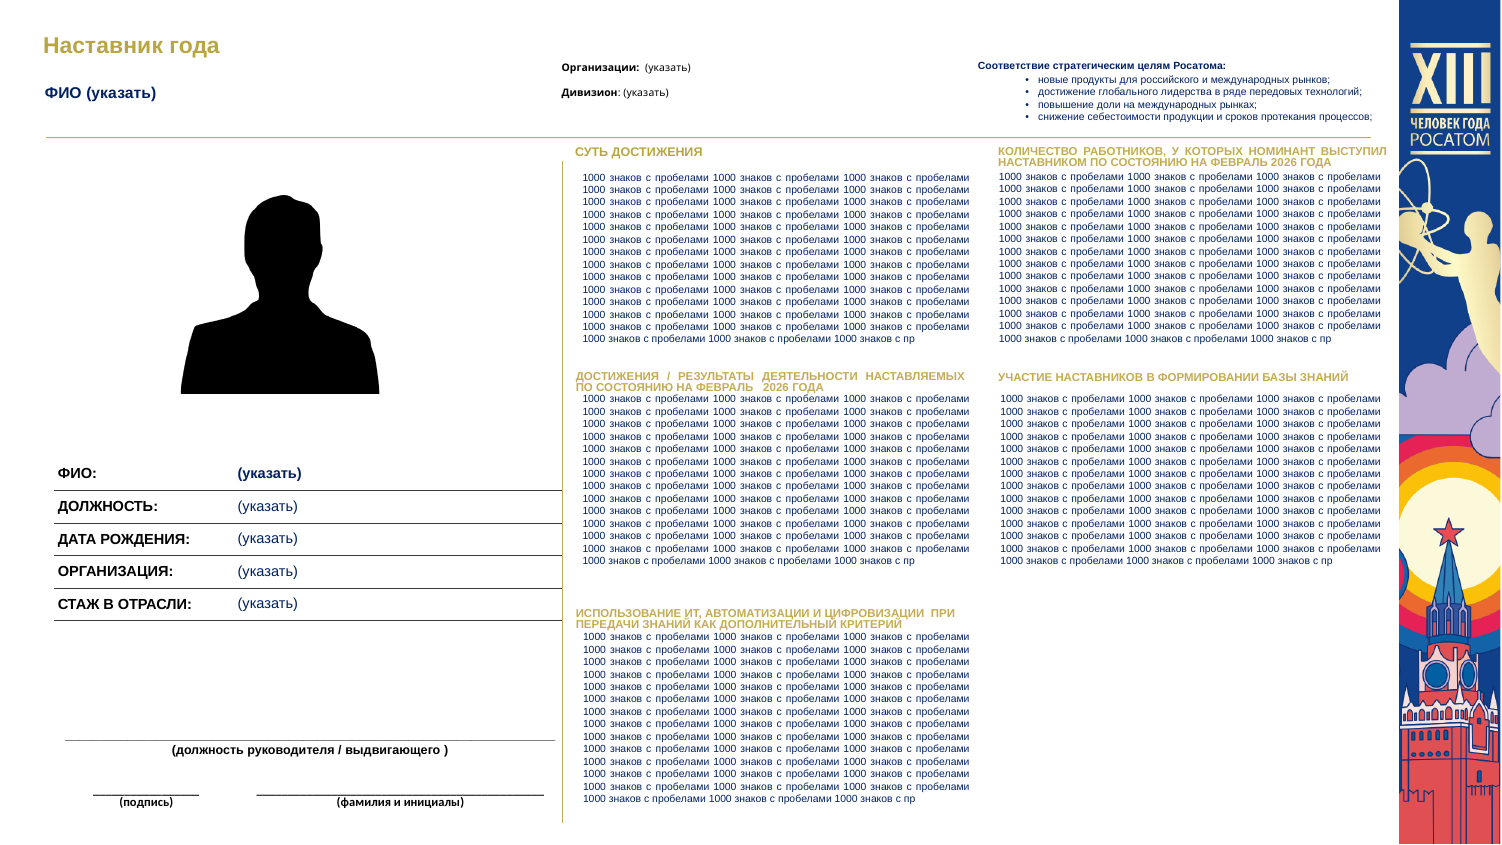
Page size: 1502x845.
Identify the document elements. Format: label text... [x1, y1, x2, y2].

table_cell ОРГАНИЗАЦИЯ: [54, 556, 223, 588]
text_box ФИО (указать) [30, 79, 550, 110]
text_box КОЛИЧЕСТВО РАБОТНИКОВ, У КОТОРЫХ НОМИНАНТ ВЫСТУПИЛ НАСТАВНИКОМ ПО СОСТОЯНИЮ НА ФЕВРАЛЬ 2026 ГОДА [984, 139, 1403, 176]
text_box Наставник года [28, 23, 1402, 66]
picture [0, 0, 1501, 844]
text_box [180, 195, 380, 395]
text_box 1000 знаков с пробелами 1000 знаков с пробелами 1000 знаков с пробелами 1000 знаков с пробелами 1000 знаков с пробелами 1000 знаков с пробелами 1000 знаков с пробелами 1000 знаков с пробелами 1000 знаков с пробелами 1000 знаков с пробелами 1000 знаков с пробелами 1000 знаков с пробелами 1000 знаков с пробелами 1000 знаков с пробелами 1000 знаков с пробелами 1000 знаков с пробелами 1000 знаков с пробелами 1000 знаков с пробелами 1000 знаков с пробелами 1000 знаков с пробелами 1000 знаков с пробелами 1000 знаков с пробелами 1000 знаков с пробелами 1000 знаков с пробелами 1000 знаков с пробелами 1000 знаков с пробелами 1000 знаков с пробелами 1000 знаков с пробелами 1000 знаков с пробелами 1000 знаков с пробелами 1000 знаков с пробелами 1000 знаков с пробелами 1000 знаков с пробелами 1000 знаков с пробелами 1000 знаков с пробелами 1000 знаков с пробелами 1000 знаков с пробелами 1000 знаков с пробелами 1000 знаков с пробелами 1000 знаков с пробелами 1000 знаков с пробелами 1000 знаков с пр [985, 384, 1397, 575]
table_cell (указать) [223, 589, 562, 620]
table_cell СТАЖ В ОТРАСЛИ: [54, 589, 223, 620]
text_box ИСПОЛЬЗОВАНИЕ ИТ, АВТОМАТИЗАЦИИ И ЦИФРОВИЗАЦИИ ПРИ ПЕРЕДАЧИ ЗНАНИЙ КАК ДОПОЛНИТЕЛЬНЫЙ КРИТЕРИЙ [563, 601, 980, 638]
table_header ФИО: [54, 458, 223, 490]
text_box 1000 знаков с пробелами 1000 знаков с пробелами 1000 знаков с пробелами 1000 знаков с пробелами 1000 знаков с пробелами 1000 знаков с пробелами 1000 знаков с пробелами 1000 знаков с пробелами 1000 знаков с пробелами 1000 знаков с пробелами 1000 знаков с пробелами 1000 знаков с пробелами 1000 знаков с пробелами 1000 знаков с пробелами 1000 знаков с пробелами 1000 знаков с пробелами 1000 знаков с пробелами 1000 знаков с пробелами 1000 знаков с пробелами 1000 знаков с пробелами 1000 знаков с пробелами 1000 знаков с пробелами 1000 знаков с пробелами 1000 знаков с пробелами 1000 знаков с пробелами 1000 знаков с пробелами 1000 знаков с пробелами 1000 знаков с пробелами 1000 знаков с пробелами 1000 знаков с пробелами 1000 знаков с пробелами 1000 знаков с пробелами 1000 знаков с пробелами 1000 знаков с пробелами 1000 знаков с пробелами 1000 знаков с пробелами 1000 знаков с пробелами 1000 знаков с пробелами 1000 знаков с пробелами 1000 знаков с пробелами 1000 знаков с пробелами 1000 знаков с пр [567, 384, 985, 575]
table_header СУТЬ ДОСТИЖЕНИЯ [567, 138, 984, 163]
table_header (указать) [223, 458, 562, 490]
text_box 1000 знаков с пробелами 1000 знаков с пробелами 1000 знаков с пробелами 1000 знаков с пробелами 1000 знаков с пробелами 1000 знаков с пробелами 1000 знаков с пробелами 1000 знаков с пробелами 1000 знаков с пробелами 1000 знаков с пробелами 1000 знаков с пробелами 1000 знаков с пробелами 1000 знаков с пробелами 1000 знаков с пробелами 1000 знаков с пробелами 1000 знаков с пробелами 1000 знаков с пробелами 1000 знаков с пробелами 1000 знаков с пробелами 1000 знаков с пробелами 1000 знаков с пробелами 1000 знаков с пробелами 1000 знаков с пробелами 1000 знаков с пробелами 1000 знаков с пробелами 1000 знаков с пробелами 1000 знаков с пробелами 1000 знаков с пробелами 1000 знаков с пробелами 1000 знаков с пробелами 1000 знаков с пробелами 1000 знаков с пробелами 1000 знаков с пробелами 1000 знаков с пробелами 1000 знаков с пробелами 1000 знаков с пробелами 1000 знаков с пробелами 1000 знаков с пробелами 1000 знаков с пробелами 1000 знаков с пробелами 1000 знаков с пробелами 1000 знаков с пр [568, 622, 986, 813]
table_cell (указать) [223, 556, 562, 588]
text_box • новые продукты для российского и международных рынков; • достижение глобального лидерства в ряде передовых технологий; • повышение доли на международных рынках; • снижение себестоимости продукции и сроков протекания процессов; [1010, 65, 1394, 148]
text_box 1000 знаков с пробелами 1000 знаков с пробелами 1000 знаков с пробелами 1000 знаков с пробелами 1000 знаков с пробелами 1000 знаков с пробелами 1000 знаков с пробелами 1000 знаков с пробелами 1000 знаков с пробелами 1000 знаков с пробелами 1000 знаков с пробелами 1000 знаков с пробелами 1000 знаков с пробелами 1000 знаков с пробелами 1000 знаков с пробелами 1000 знаков с пробелами 1000 знаков с пробелами 1000 знаков с пробелами 1000 знаков с пробелами 1000 знаков с пробелами 1000 знаков с пробелами 1000 знаков с пробелами 1000 знаков с пробелами 1000 знаков с пробелами 1000 знаков с пробелами 1000 знаков с пробелами 1000 знаков с пробелами 1000 знаков с пробелами 1000 знаков с пробелами 1000 знаков с пробелами 1000 знаков с пробелами 1000 знаков с пробелами 1000 знаков с пробелами 1000 знаков с пробелами 1000 знаков с пробелами 1000 знаков с пробелами 1000 знаков с пробелами 1000 знаков с пробелами 1000 знаков с пробелами 1000 знаков с пробелами 1000 знаков с пробелами 1000 знаков с пр [984, 162, 1397, 352]
table_cell ДАТА РОЖДЕНИЯ: [54, 524, 223, 555]
table_cell (указать) [223, 491, 562, 523]
table_header _________________ (подпись) [54, 777, 239, 822]
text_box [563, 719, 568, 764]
table_cell ДОЛЖНОСТЬ: [54, 491, 223, 523]
text_box ДОСТИЖЕНИЯ / РЕЗУЛЬТАТЫ ДЕЯТЕЛЬНОСТИ НАСТАВЛЯЕМЫХ ПО СОСТОЯНИЮ НА ФЕВРАЛЬ 2026 ГОДА [563, 364, 980, 402]
text_box 1000 знаков с пробелами 1000 знаков с пробелами 1000 знаков с пробелами 1000 знаков с пробелами 1000 знаков с пробелами 1000 знаков с пробелами 1000 знаков с пробелами 1000 знаков с пробелами 1000 знаков с пробелами 1000 знаков с пробелами 1000 знаков с пробелами 1000 знаков с пробелами 1000 знаков с пробелами 1000 знаков с пробелами 1000 знаков с пробелами 1000 знаков с пробелами 1000 знаков с пробелами 1000 знаков с пробелами 1000 знаков с пробелами 1000 знаков с пробелами 1000 знаков с пробелами 1000 знаков с пробелами 1000 знаков с пробелами 1000 знаков с пробелами 1000 знаков с пробелами 1000 знаков с пробелами 1000 знаков с пробелами 1000 знаков с пробелами 1000 знаков с пробелами 1000 знаков с пробелами 1000 знаков с пробелами 1000 знаков с пробелами 1000 знаков с пробелами 1000 знаков с пробелами 1000 знаков с пробелами 1000 знаков с пробелами 1000 знаков с пробелами 1000 знаков с пробелами 1000 знаков с пробелами 1000 знаков с пробелами 1000 знаков с пробелами 1000 знаков с пр [567, 163, 986, 353]
text_box ______________________________________________________________________ (должность руководителя / выдвигающего ) [46, 719, 562, 764]
text_box УЧАСТИЕ НАСТАВНИКОВ В ФОРМИРОВАНИИ БАЗЫ ЗНАНИЙ [983, 364, 1403, 391]
table_header ______________________________________________ (фамилия и инициалы) [239, 777, 562, 822]
text_box Соответствие стратегическим целям Росатома: [963, 52, 1242, 80]
table_cell (указать) [223, 524, 562, 555]
text_box Организации: (указать) Дивизион: (указать) [561, 60, 1010, 111]
